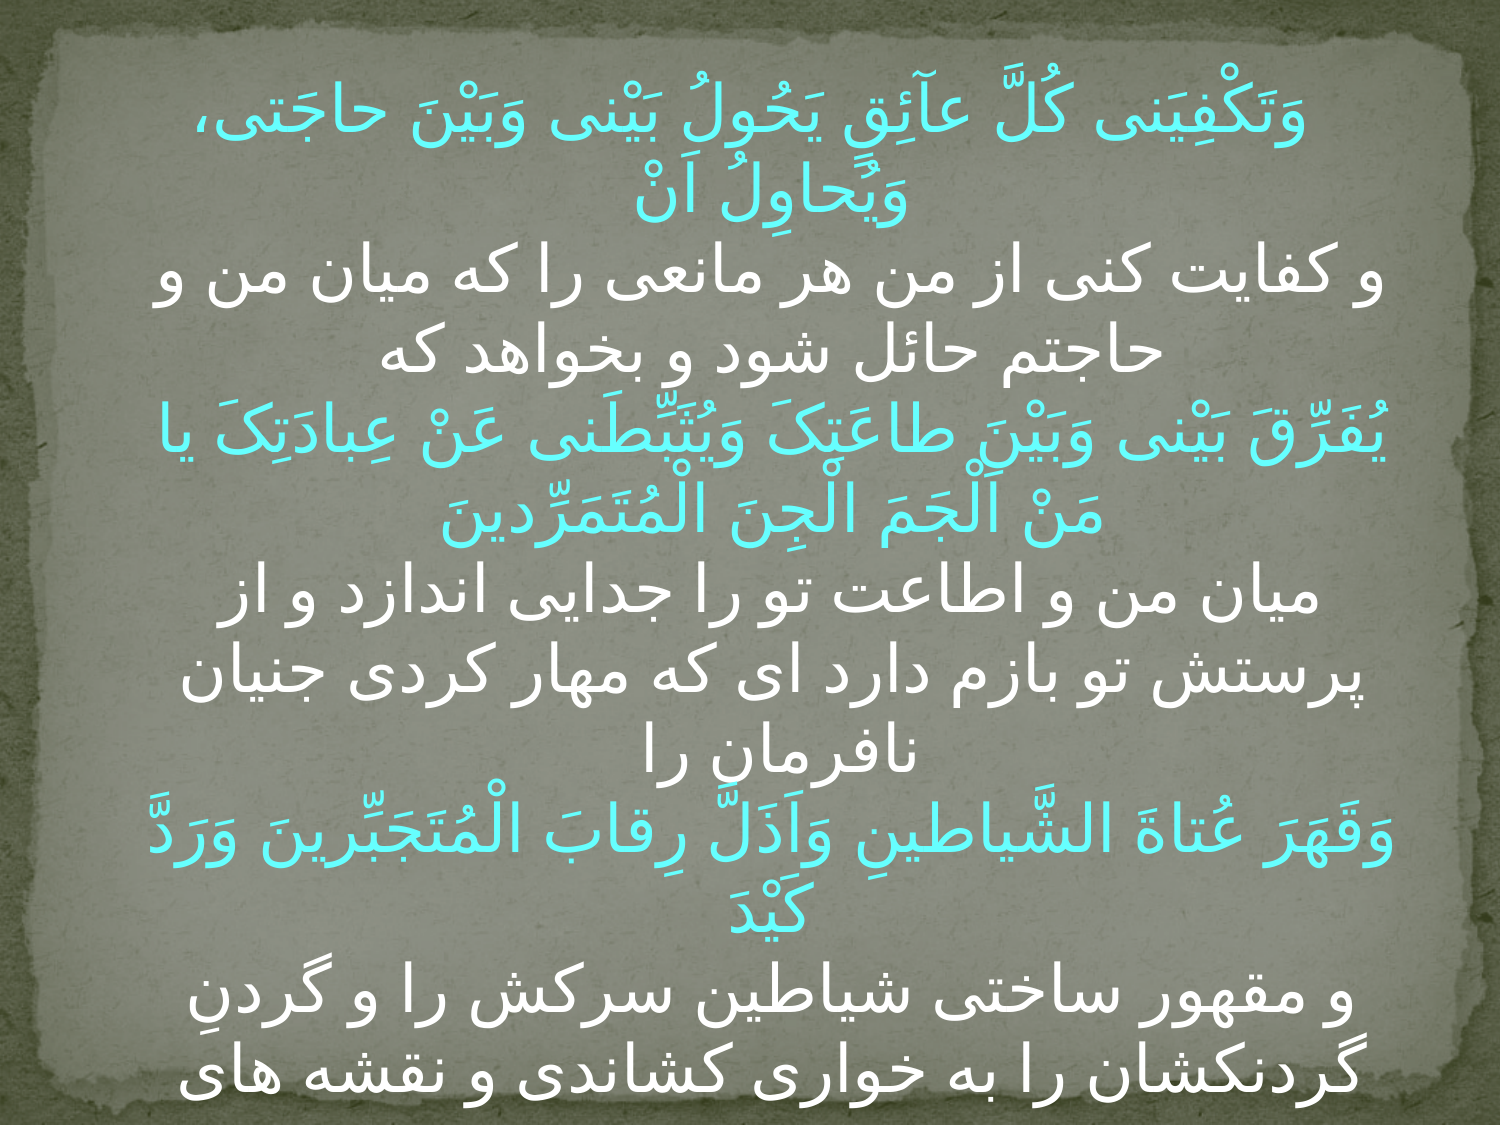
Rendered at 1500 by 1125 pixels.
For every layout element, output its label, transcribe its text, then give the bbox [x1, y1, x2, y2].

list وَتَکْفِیَنى‏ کُلَّ عآئِقٍ یَحُولُ بَیْنى‏ وَبَیْنَ حاجَتى‏، وَیُحاوِلُ اَنْ‏ و کفایت کنى از من هر مانعى را که میان من و حاجتم حائل شود و بخواهد که‏ یُفَرِّقَ بَیْنى‏ وَبَیْنَ طاعَتِکَ وَیُثَبِّطَنى‏ عَنْ عِبادَتِکَ یا مَنْ اَلْجَمَ الْجِنَ‏ الْمُتَمَرِّدینَ میان من و اطاعت تو را جدایى اندازد و از پرستش تو بازم دارد اى که مهار کردى جنیان نافرمان را ‏ وَقَهَرَ عُتاةَ الشَّیاطینِ وَاَذَلَّ رِقابَ الْمُتَجَبِّرینَ وَرَدَّ کَیْدَ و مقهور ساختى شیاطین سرکش را و گردنِ گردن‏کشان‏ را به خوارى کشاندى و نقشه ‏هاى شوم‏ [75, 58, 1425, 1000]
